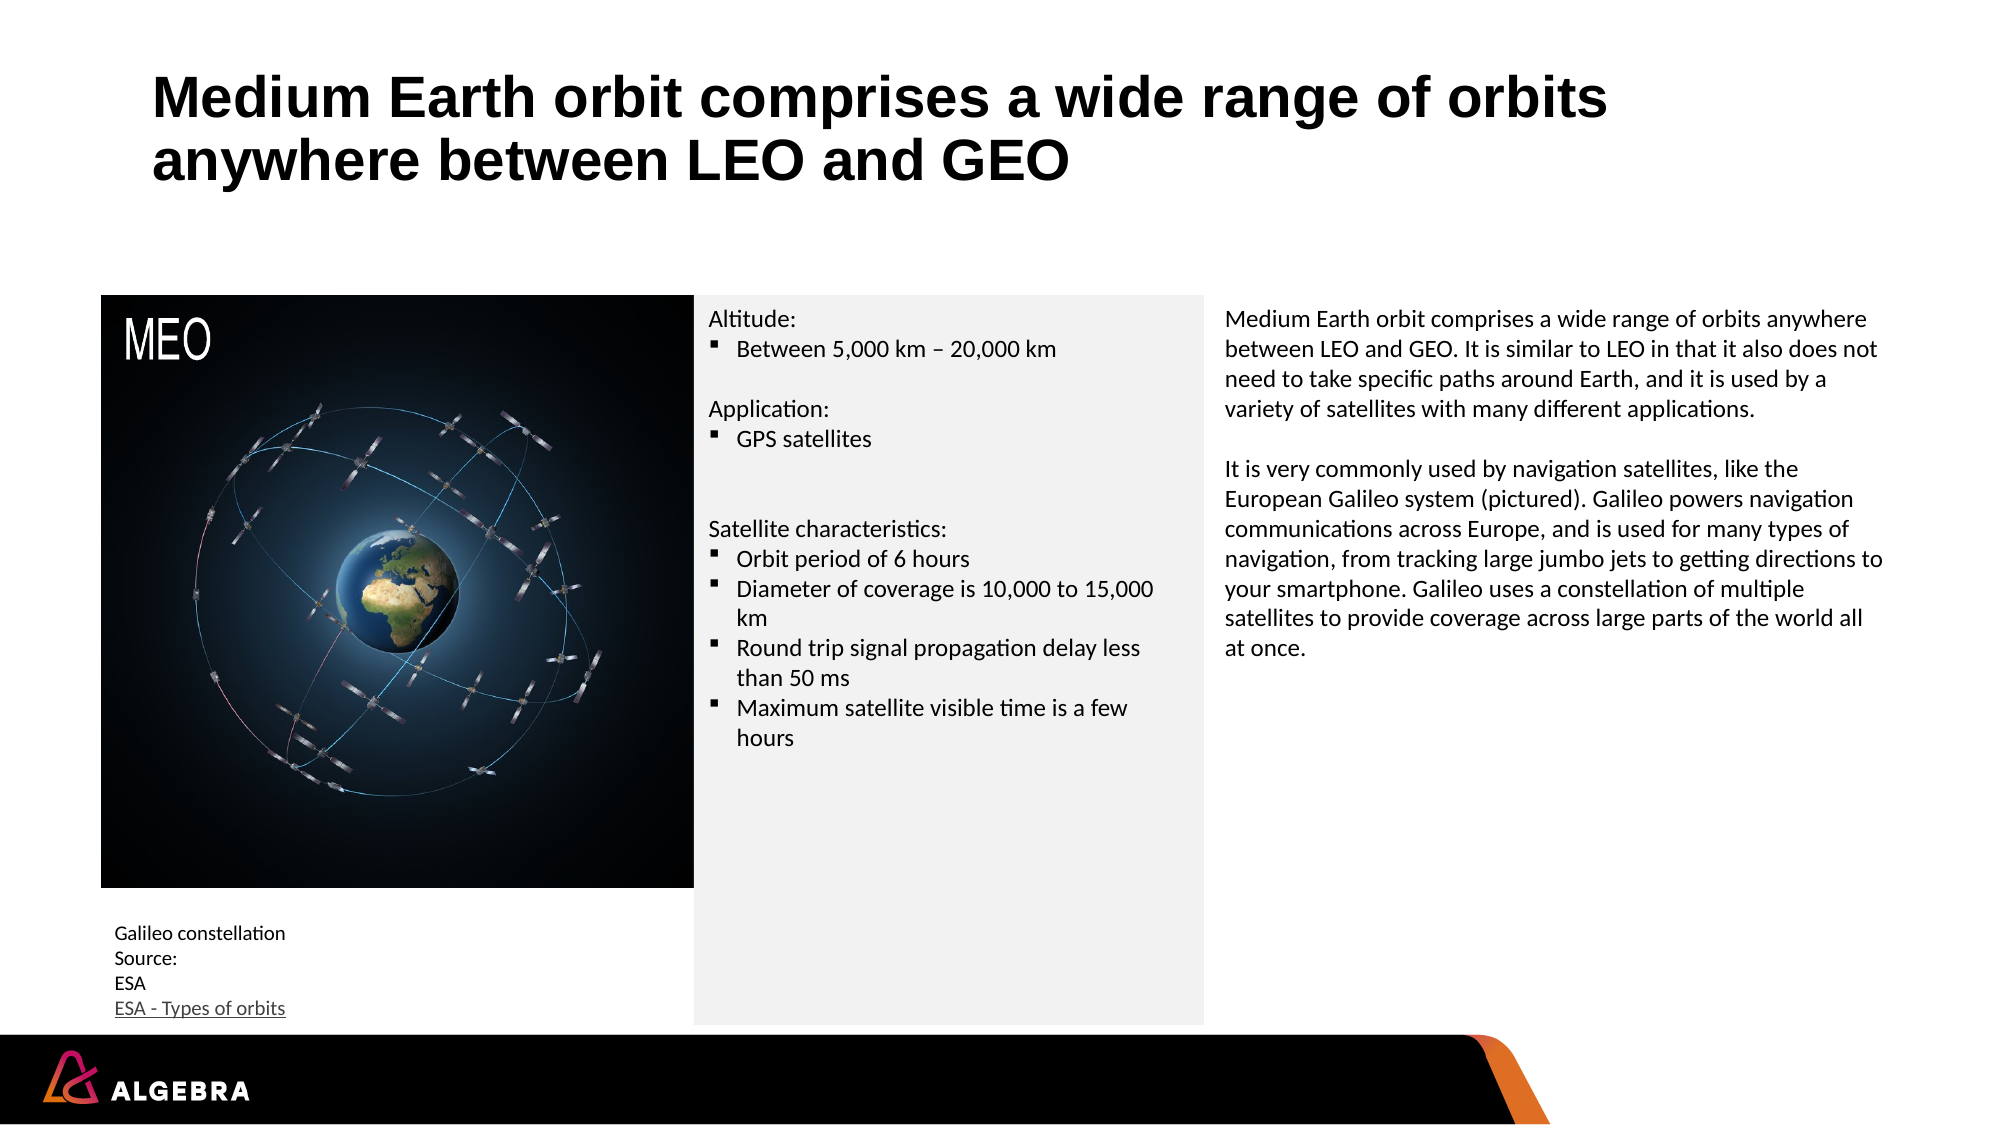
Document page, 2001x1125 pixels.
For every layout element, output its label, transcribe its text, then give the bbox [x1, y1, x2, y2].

text_box Medium Earth orbit comprises a wide range of orbits anywhere between LEO and GEO. It is similar to LEO in that it also does not need to take specific paths around Earth, and it is used by a variety of satellites with many different applications. It is very commonly used by navigation satellites, like the European Galileo system (pictured). Galileo powers navigation communications across Europe, and is used for many types of navigation, from tracking large jumbo jets to getting directions to your smartphone. Galileo uses a constellation of multiple satellites to provide coverage across large parts of the world all at once. [1209, 294, 1901, 913]
text_box Galileo constellation Source: ESA ESA - Types of orbits [99, 912, 850, 1014]
text_box Altitude: Between 5,000 km – 20,000 km Application: GPS satellites Satellite characteristics: Orbit period of 6 hours Diameter of coverage is 10,000 to 15,000 km Round trip signal propagation delay less than 50 ms Maximum satellite visible time is a few hours [693, 294, 1205, 1026]
picture [0, 1034, 1733, 1125]
picture [99, 284, 694, 888]
title Medium Earth orbit comprises a wide range of orbits anywhere between LEO and GEO [137, 59, 1863, 278]
